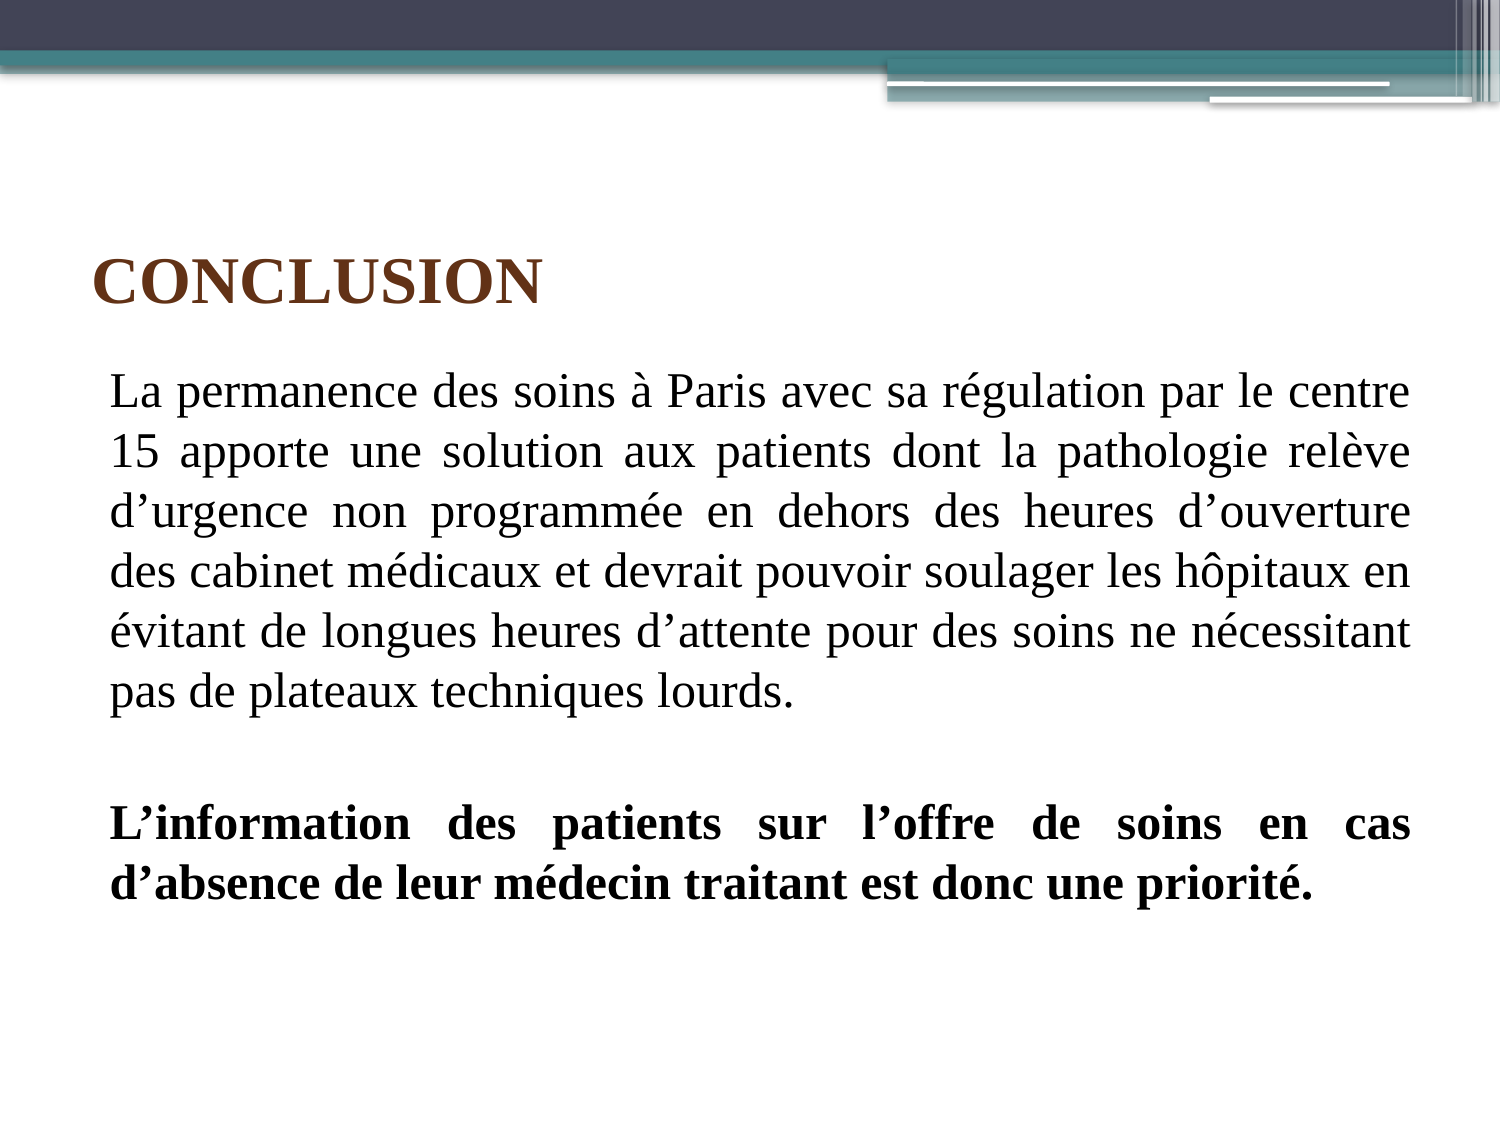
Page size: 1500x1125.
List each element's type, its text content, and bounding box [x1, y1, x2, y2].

list La permanence des soins à Paris avec sa régulation par le centre 15 apporte une solution aux patients dont la pathologie relève d’urgence non programmée en dehors des heures d’ouverture des cabinet médicaux et devrait pouvoir soulager les hôpitaux en évitant de longues heures d’attente pour des soins ne nécessitant pas de plateaux techniques lourds. L’information des patients sur l’offre de soins en cas d’absence de leur médecin traitant est donc une priorité. [76, 349, 1427, 1093]
title CONCLUSION [76, 137, 1427, 325]
